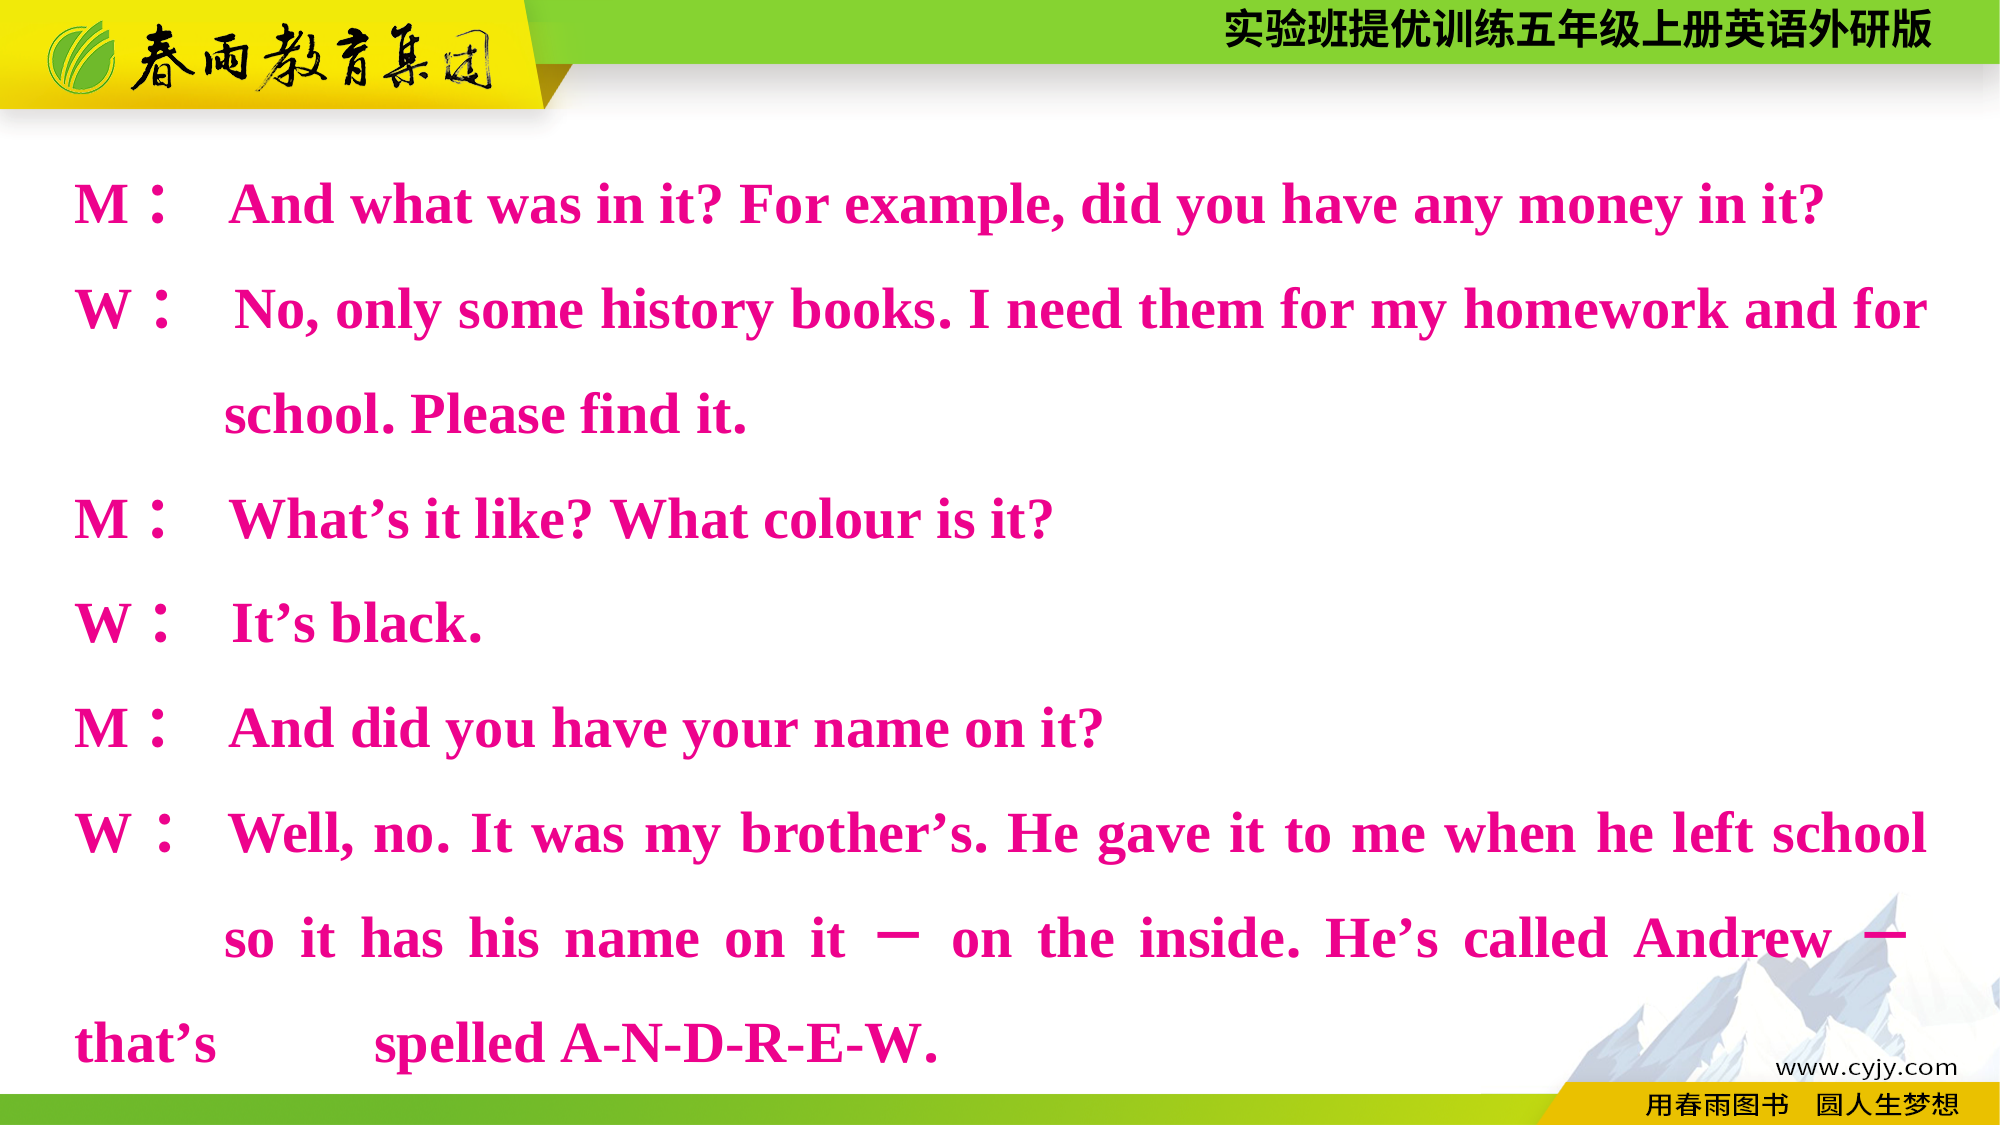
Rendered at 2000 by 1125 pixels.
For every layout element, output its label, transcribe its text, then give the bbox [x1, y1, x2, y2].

picture [0, 0, 2000, 1125]
list M： And what was in it? For example, did you have any money in it? W： No, only some history books. I need them for my homework and for school. Please find it. M： What’s it like? What colour is it? W： It’s black. M： And did you have your name on it? W：Well, no. It was my brother’s. He gave it to me when he left school so it has his name on it－on the inside. He’s called Andrew－that’s spelled A-N-D-R-E-W. [59, 122, 1944, 1092]
